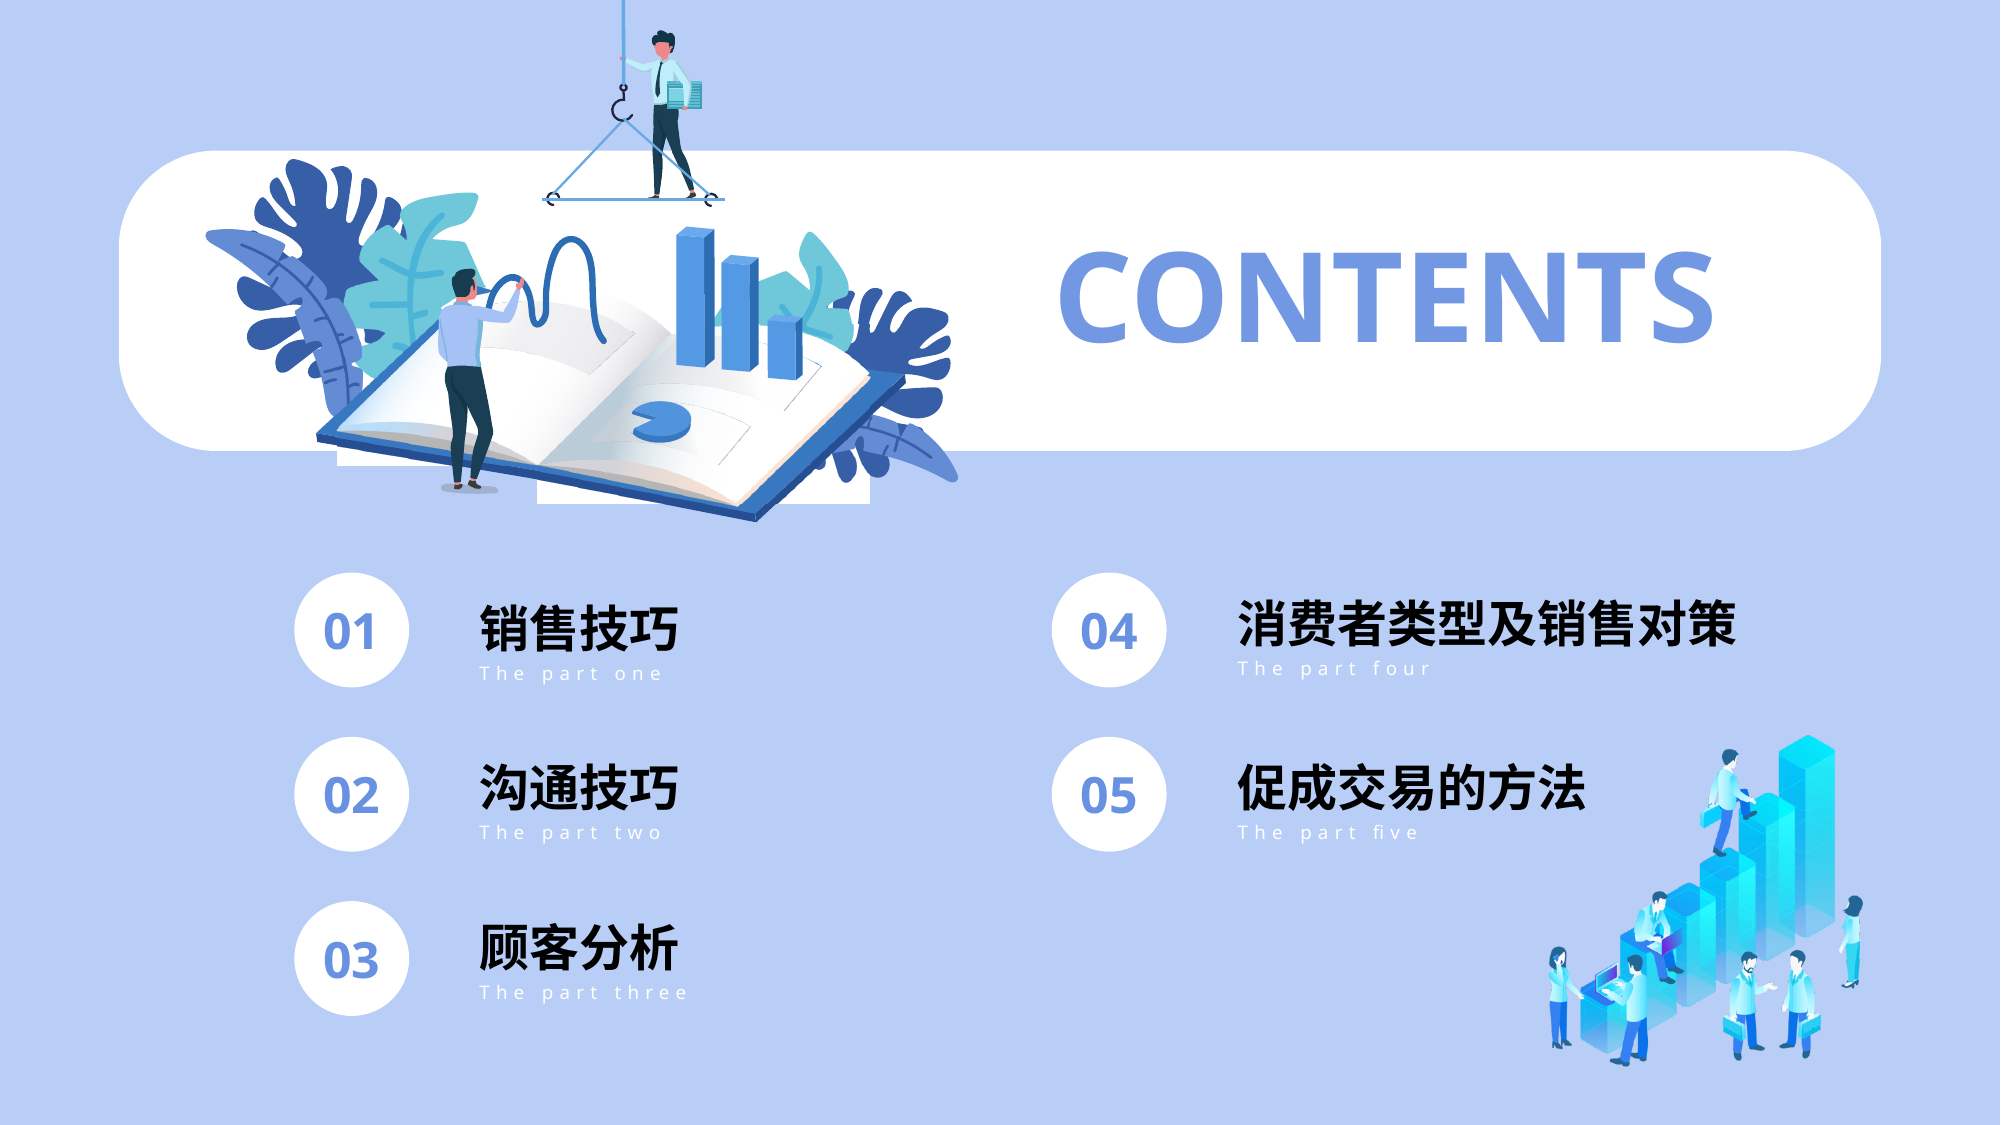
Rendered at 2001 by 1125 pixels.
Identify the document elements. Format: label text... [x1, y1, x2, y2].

text_box 沟通技巧 [464, 749, 828, 813]
text_box The part four [1222, 649, 1596, 687]
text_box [294, 736, 410, 852]
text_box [1051, 572, 1167, 688]
text_box [968, 149, 1883, 452]
picture [1511, 696, 1900, 1106]
text_box The part two [464, 813, 838, 851]
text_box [294, 901, 410, 1016]
text_box The part five [1222, 813, 1511, 851]
text_box The part three [464, 972, 838, 1011]
text_box 销售技巧 [464, 589, 828, 653]
text_box 促成交易的方法 [1222, 749, 1511, 813]
text_box 顾客分析 [464, 908, 828, 972]
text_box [294, 572, 410, 688]
picture [205, 0, 968, 537]
text_box CONTENTS [999, 209, 1772, 375]
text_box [1051, 736, 1167, 852]
text_box The part one [464, 653, 838, 692]
text_box 消费者类型及销售对策 [1222, 585, 1837, 660]
text_box [117, 150, 205, 452]
